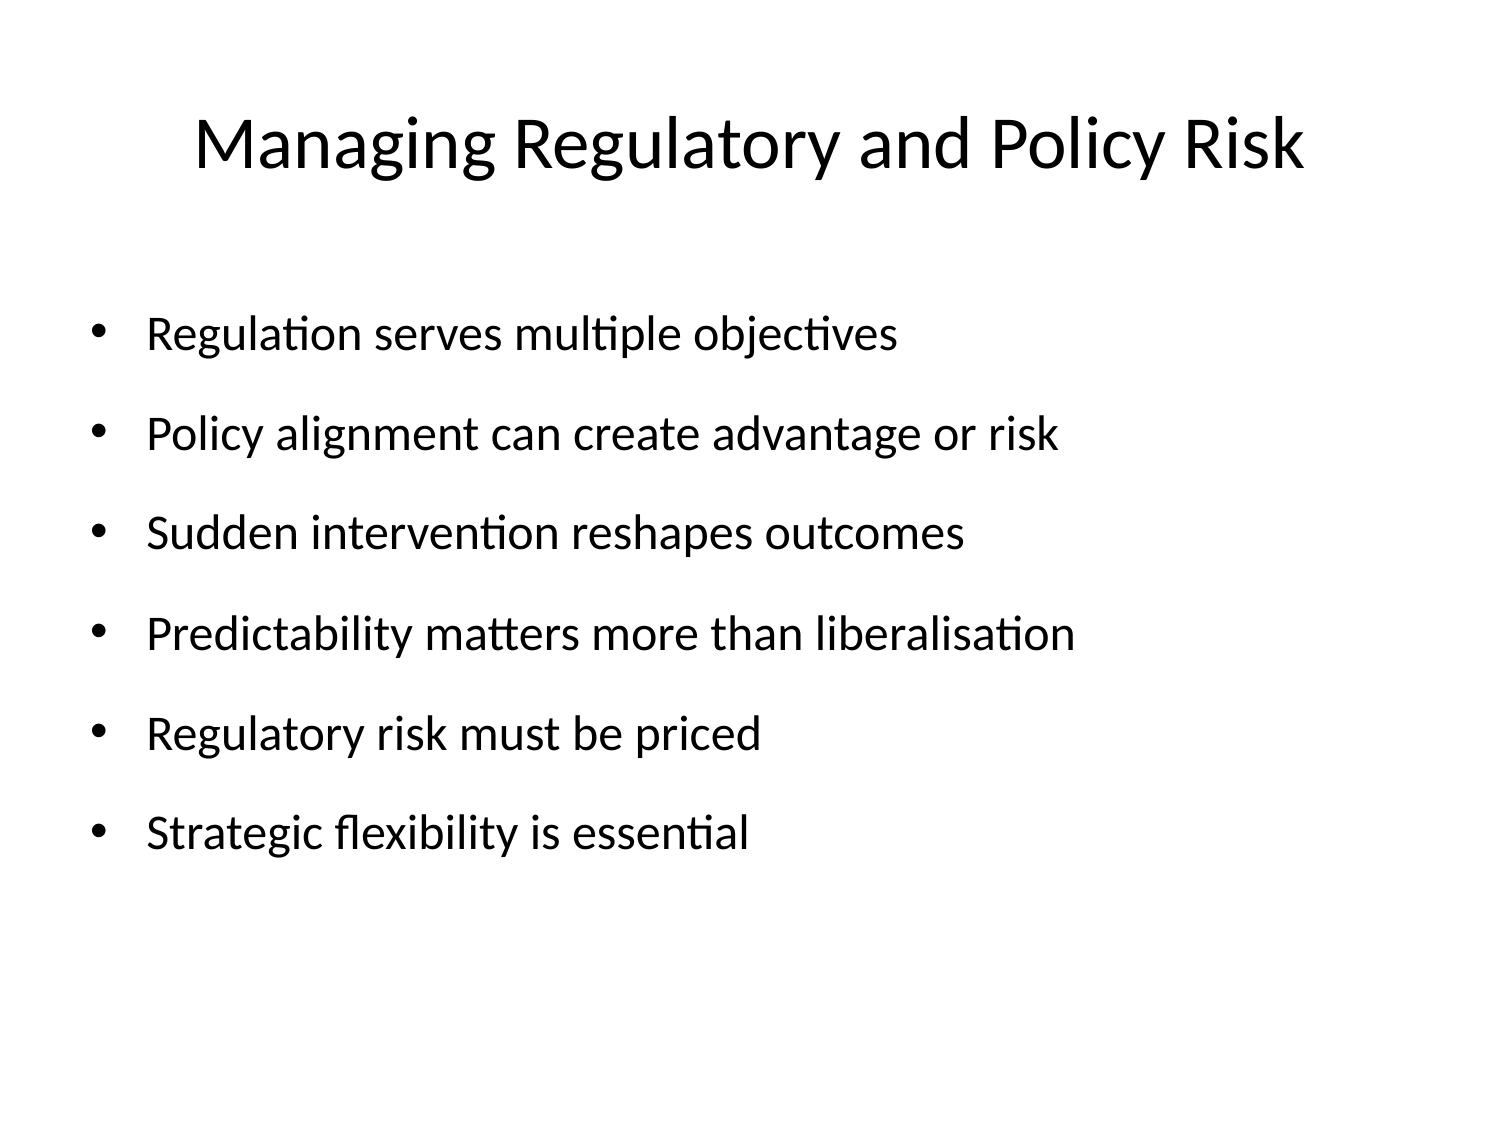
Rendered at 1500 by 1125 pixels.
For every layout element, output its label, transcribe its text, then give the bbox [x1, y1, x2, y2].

list Regulation serves multiple objectives Policy alignment can create advantage or risk Sudden intervention reshapes outcomes Predictability matters more than liberalisation Regulatory risk must be priced Strategic flexibility is essential [75, 262, 1425, 1005]
title Managing Regulatory and Policy Risk [75, 45, 1425, 233]
